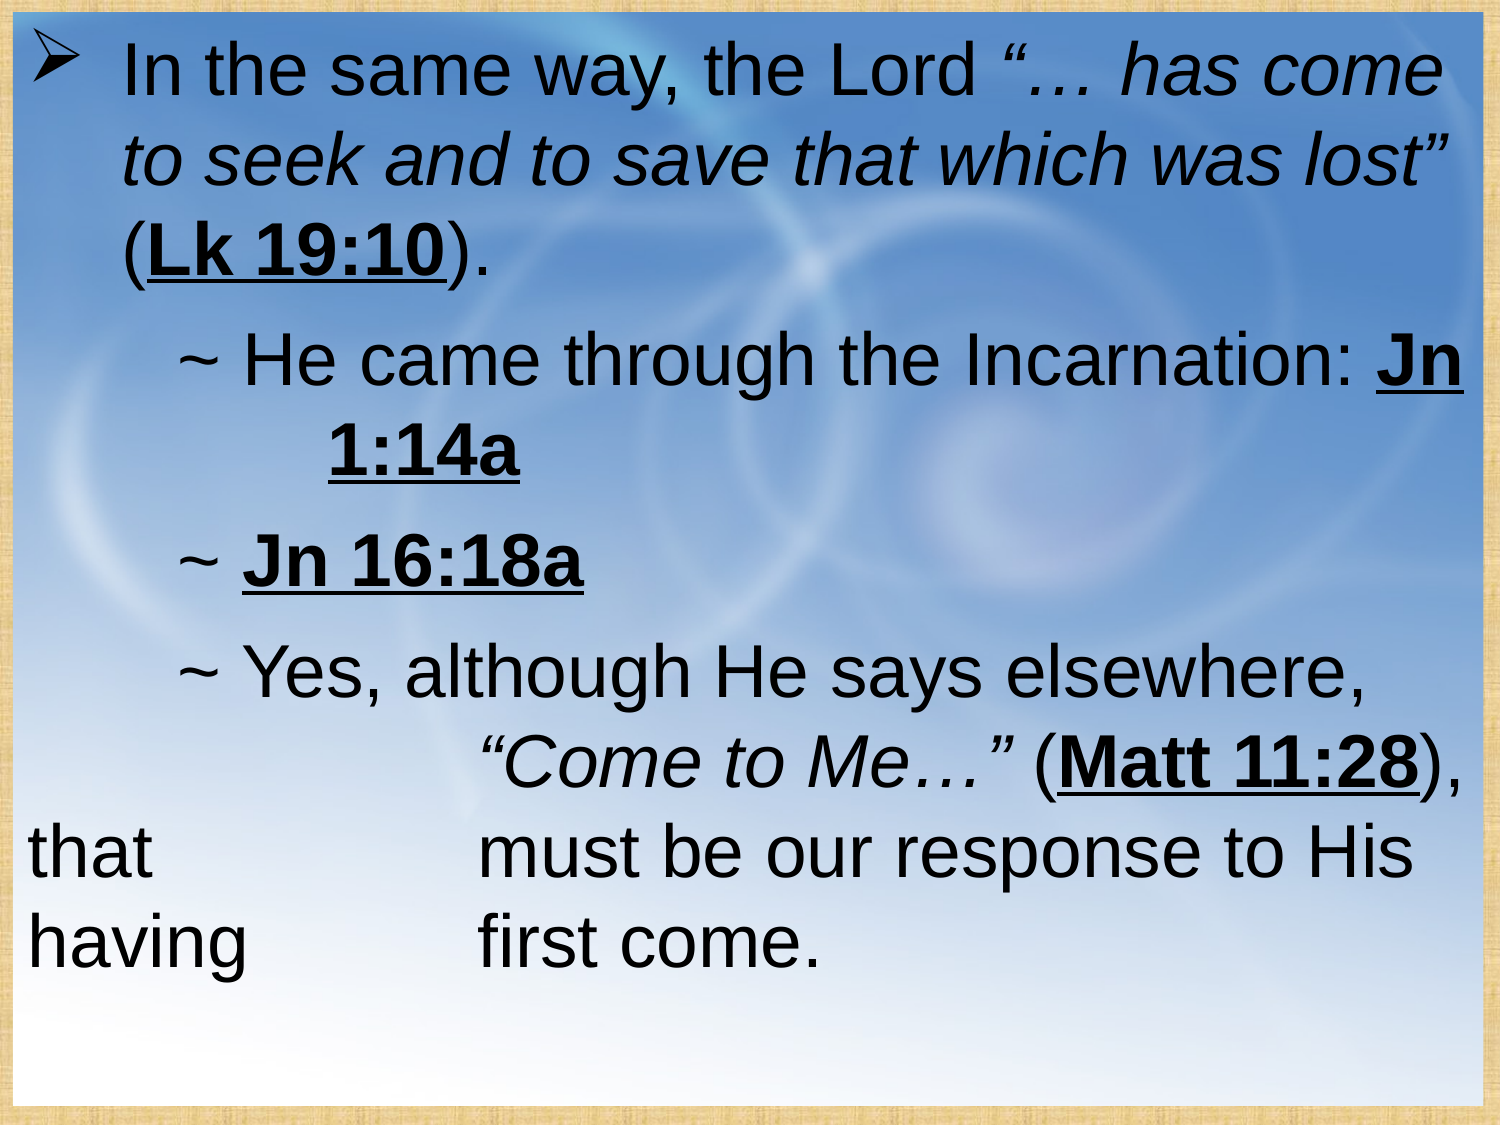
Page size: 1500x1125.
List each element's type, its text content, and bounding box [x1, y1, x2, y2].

subtitle In the same way, the Lord “… has come to seek and to save that which was lost” (Lk 19:10). ~ He came through the Incarnation: Jn 1:14a ~ Jn 16:18a ~ Yes, although He says elsewhere, “Come to Me…” (Matt 11:28), that must be our response to His having first come. [12, 12, 1484, 1106]
picture [0, 0, 1500, 1125]
